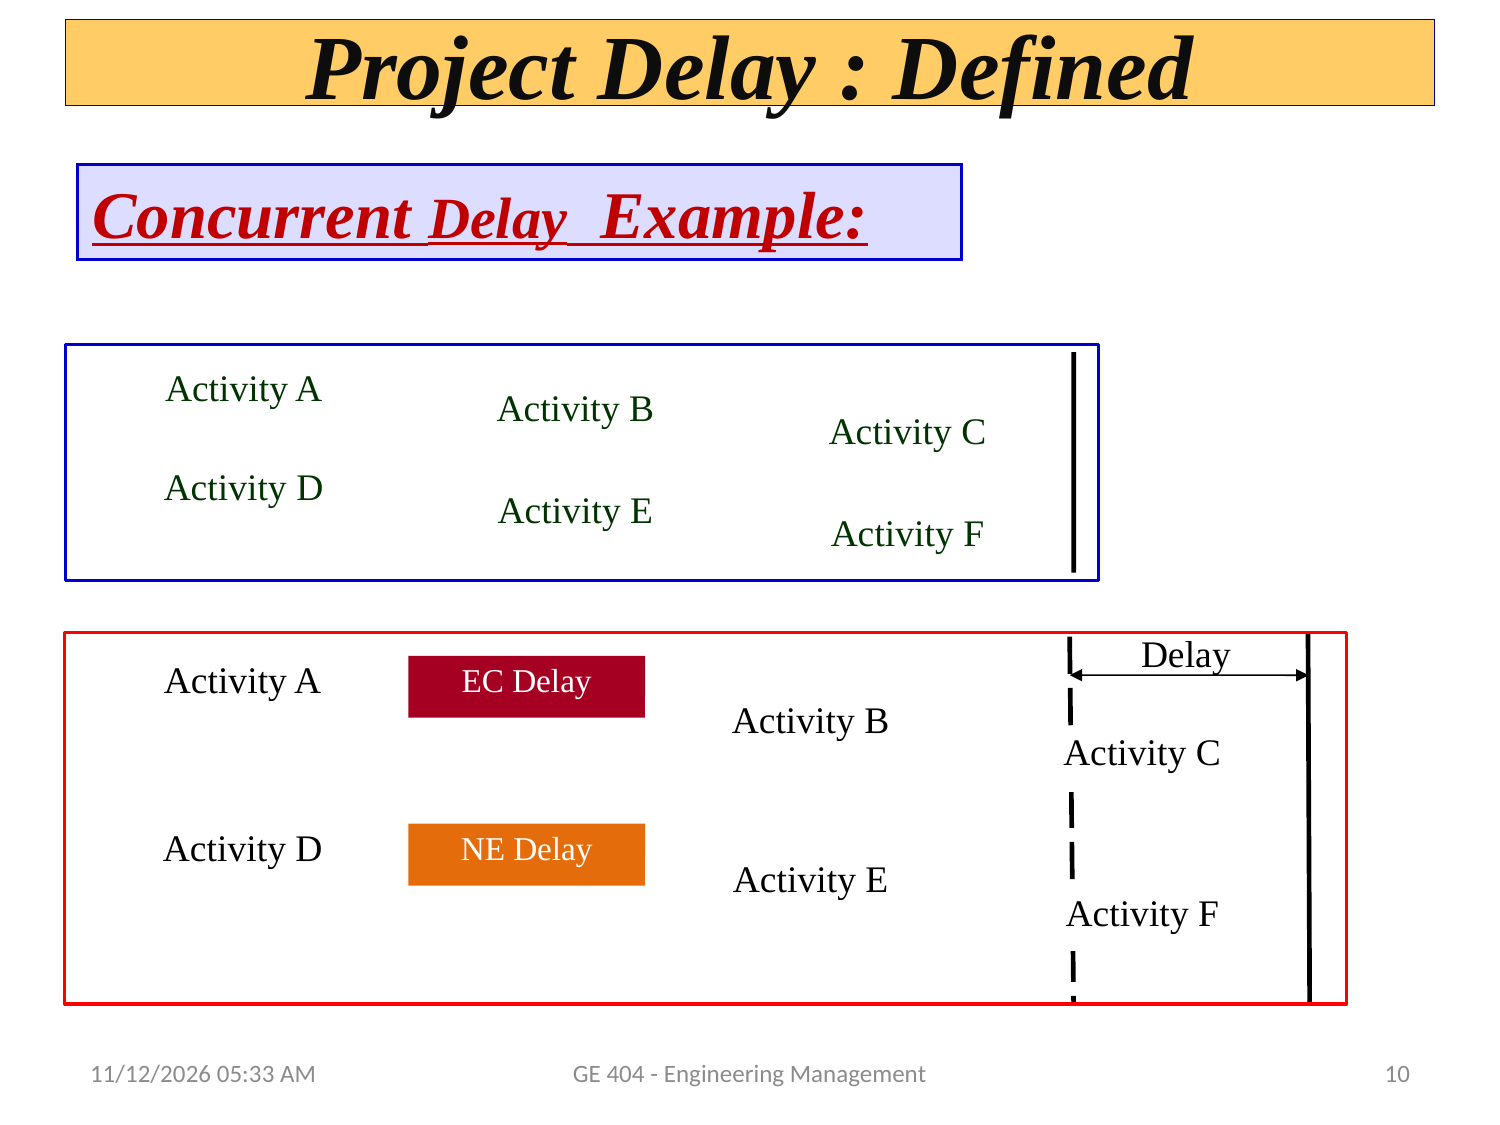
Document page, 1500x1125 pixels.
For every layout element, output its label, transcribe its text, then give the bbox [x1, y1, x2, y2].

title Project Delay : Defined [65, 19, 1435, 106]
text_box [64, 344, 1099, 581]
text_box Concurrent Delay Example: [77, 164, 962, 260]
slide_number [75, 1042, 425, 1103]
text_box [64, 621, 1348, 1005]
slide_number 10 [1074, 1042, 1425, 1103]
footer GE 404 - Engineering Management [512, 1042, 988, 1103]
